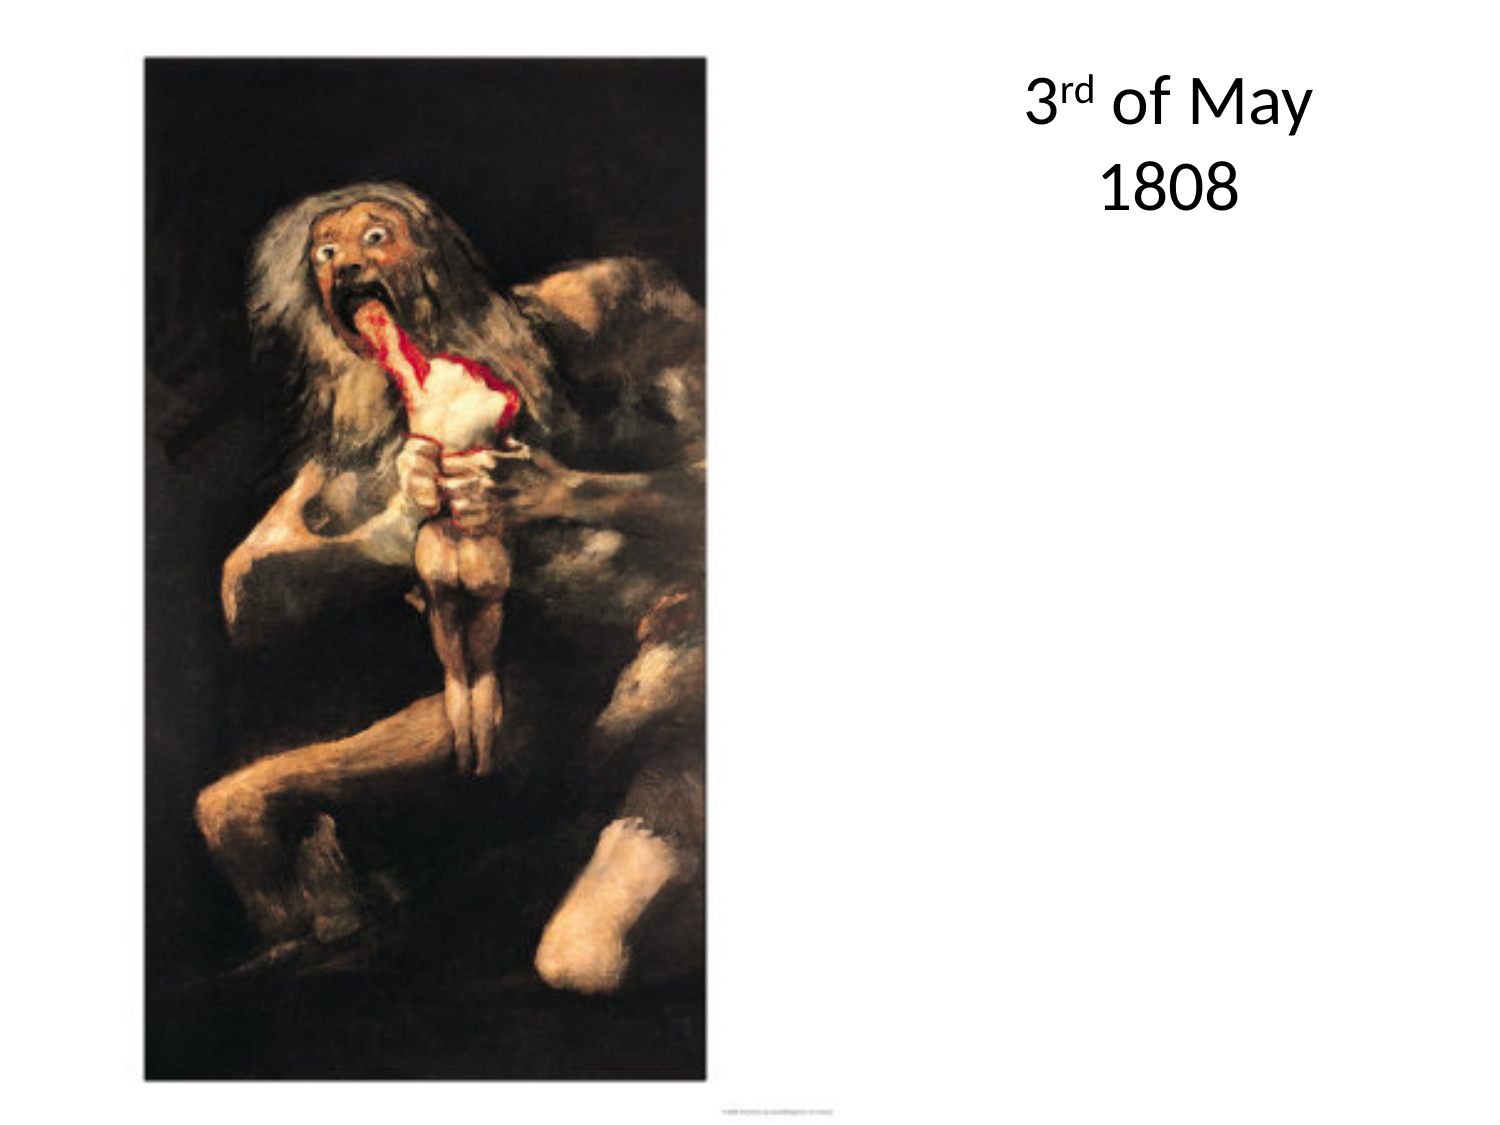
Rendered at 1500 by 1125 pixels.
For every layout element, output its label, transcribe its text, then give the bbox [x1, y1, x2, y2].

picture [6, 12, 845, 1125]
title 3rd of May 1808 [912, 45, 1425, 233]
